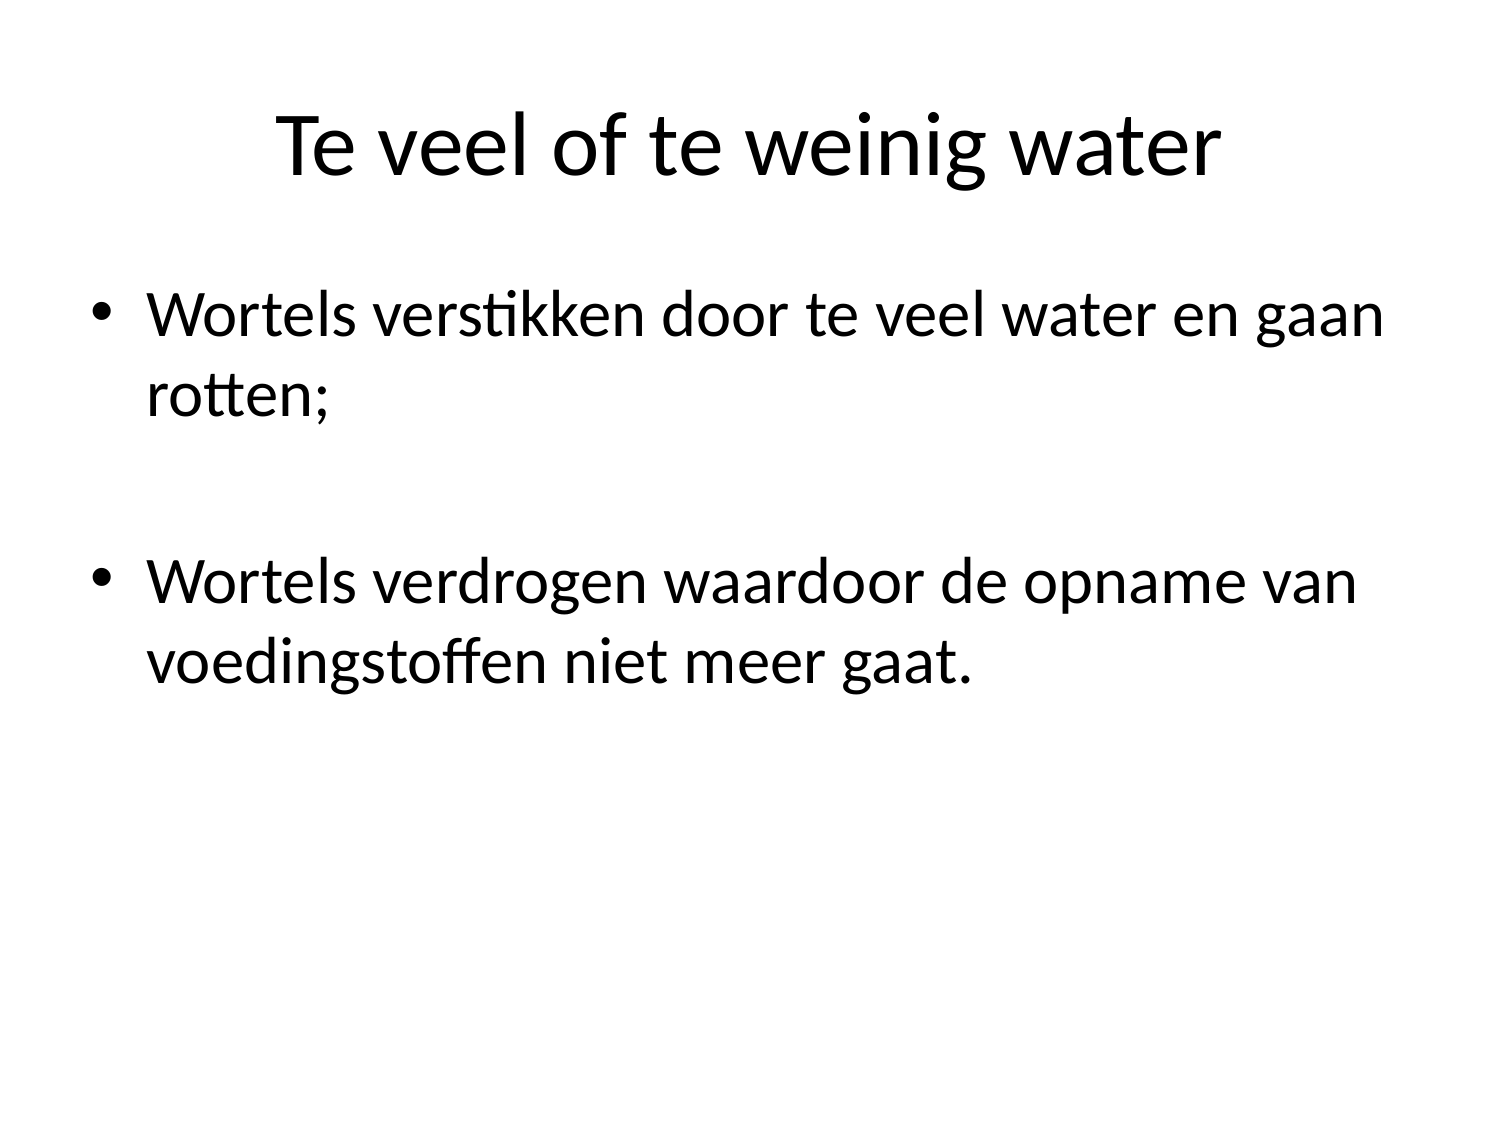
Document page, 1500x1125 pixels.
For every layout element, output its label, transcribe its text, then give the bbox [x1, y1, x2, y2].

title Te veel of te weinig water [75, 45, 1425, 233]
list Wortels verstikken door te veel water en gaan rotten; Wortels verdrogen waardoor de opname van voedingstoffen niet meer gaat. [75, 262, 1425, 1005]
